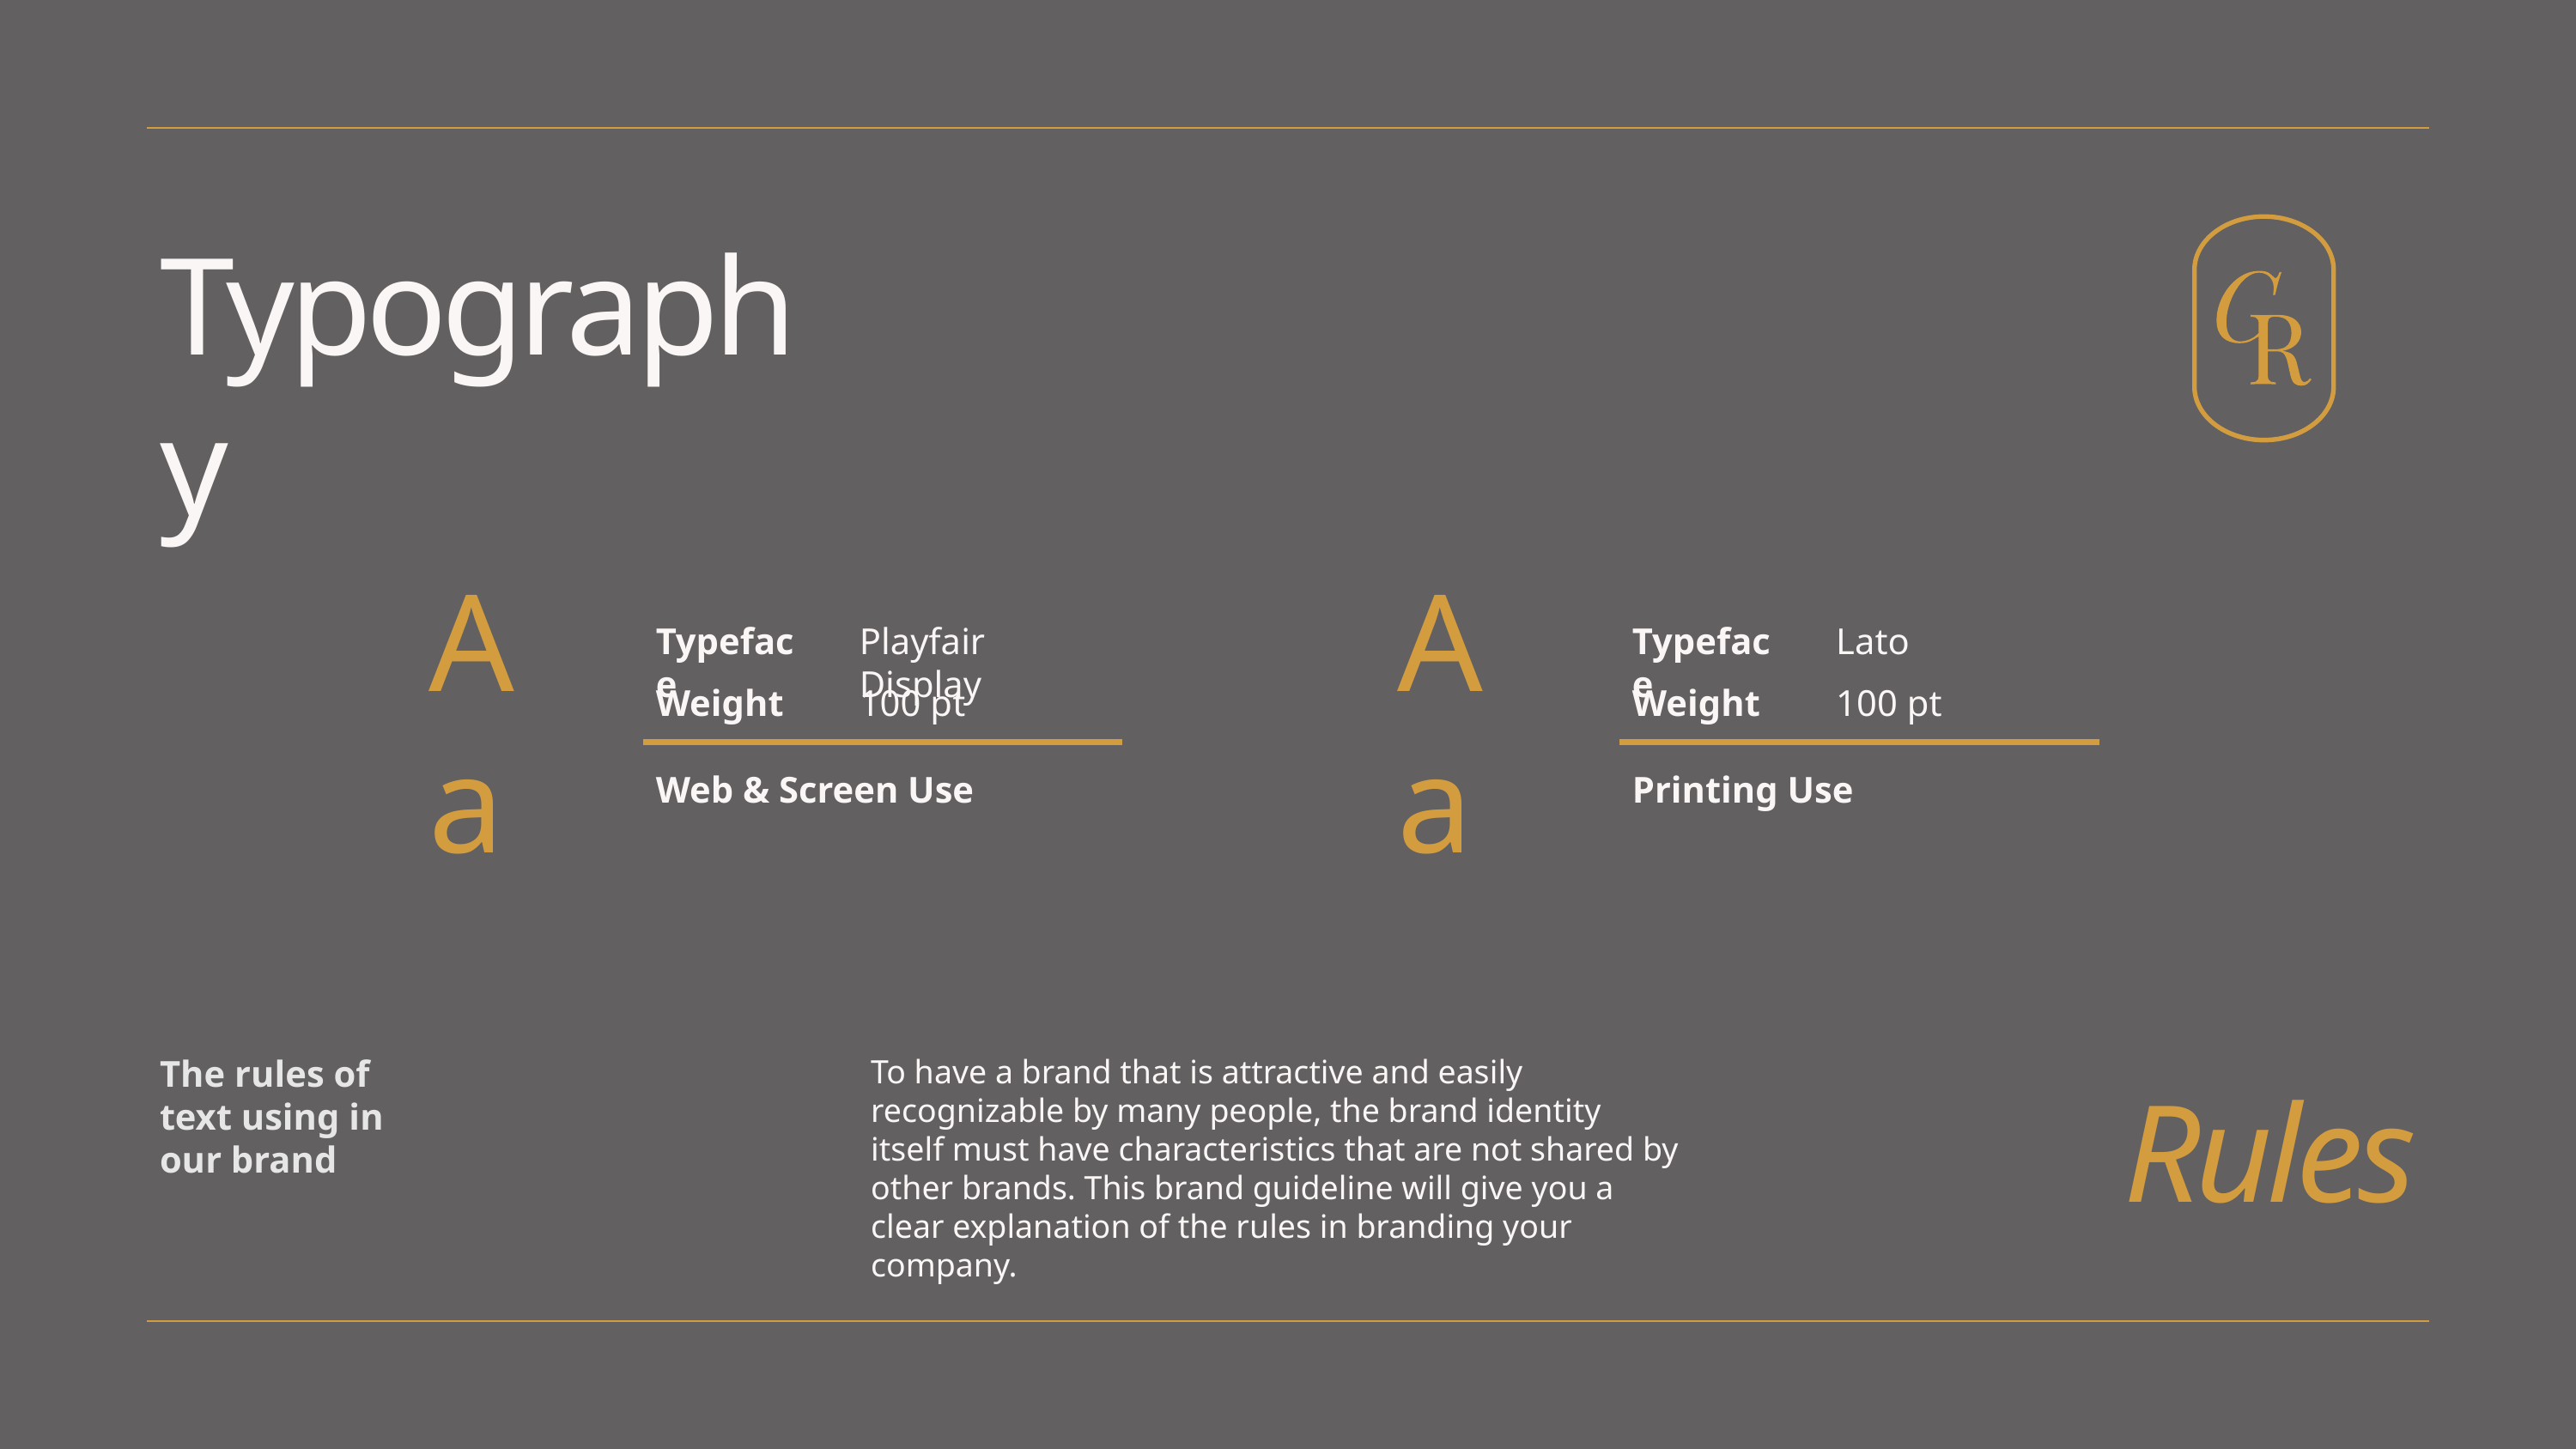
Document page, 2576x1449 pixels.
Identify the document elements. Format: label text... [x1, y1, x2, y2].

list 100 pt [1823, 674, 2099, 724]
list The rules of text using in our brand [147, 1045, 453, 1234]
list Typeface [642, 612, 818, 664]
list 100 pt [847, 674, 1123, 724]
list Typography [147, 214, 871, 388]
list Web & Screen Use [642, 761, 993, 811]
list Rules [2099, 1061, 2429, 1234]
list Printing Use [1619, 761, 1969, 811]
list Aa [1384, 551, 1560, 724]
list Playfair Display [847, 612, 1123, 664]
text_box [2191, 214, 2336, 443]
list Weight [642, 674, 818, 724]
list Weight [1619, 674, 1795, 724]
list Aa [416, 551, 584, 724]
list Lato [1823, 612, 2099, 664]
list To have a brand that is attractive and easily recognizable by many people, the brand identity itself must have characteristics that are not shared by other brands. This brand guideline will give you a clear explanation of the rules in branding your company. [858, 1045, 1694, 1234]
list Typeface [1619, 612, 1795, 664]
